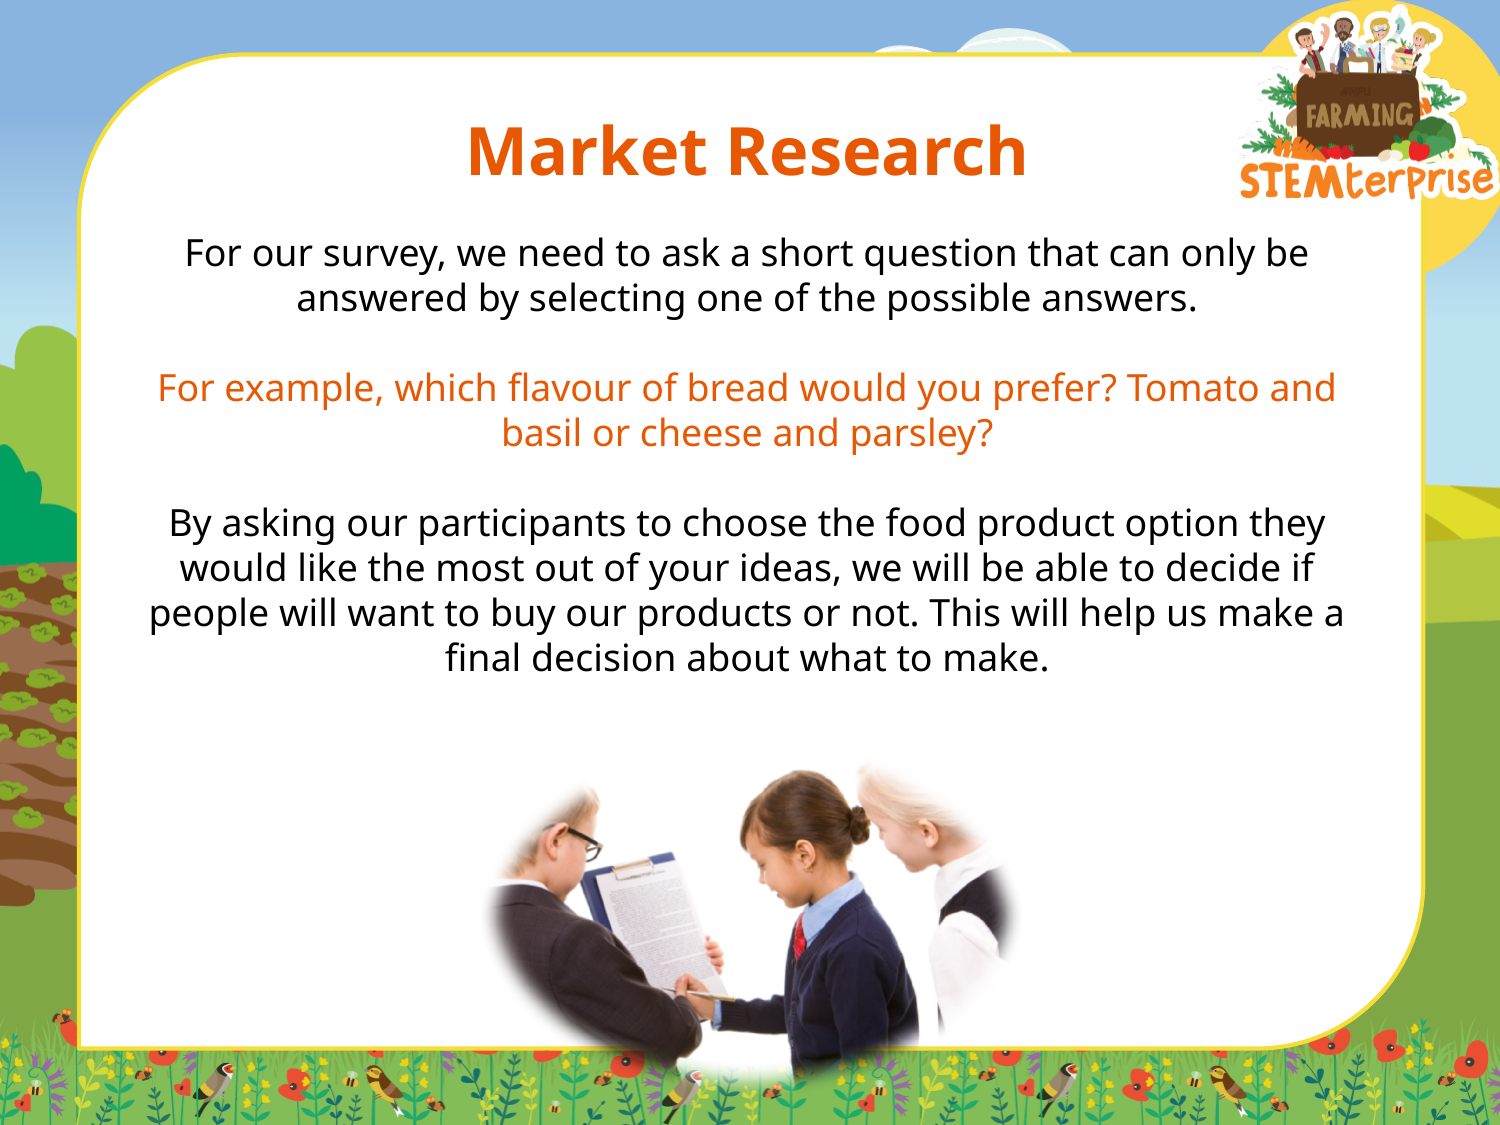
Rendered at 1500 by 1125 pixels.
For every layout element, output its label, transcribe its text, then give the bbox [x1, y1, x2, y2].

text_box [76, 121, 1426, 1051]
text_box [126, 52, 1228, 101]
picture [0, 0, 1500, 1125]
text_box Market Research For our survey, we need to ask a short question that can only be answered by selecting one of the possible answers. For example, which flavour of bread would you prefer? Tomato and basil or cheese and parsley? By asking our participants to choose the food product option they would like the most out of your ideas, we will be able to decide if people will want to buy our products or not. This will help us make a final decision about what to make. [109, 101, 1386, 687]
